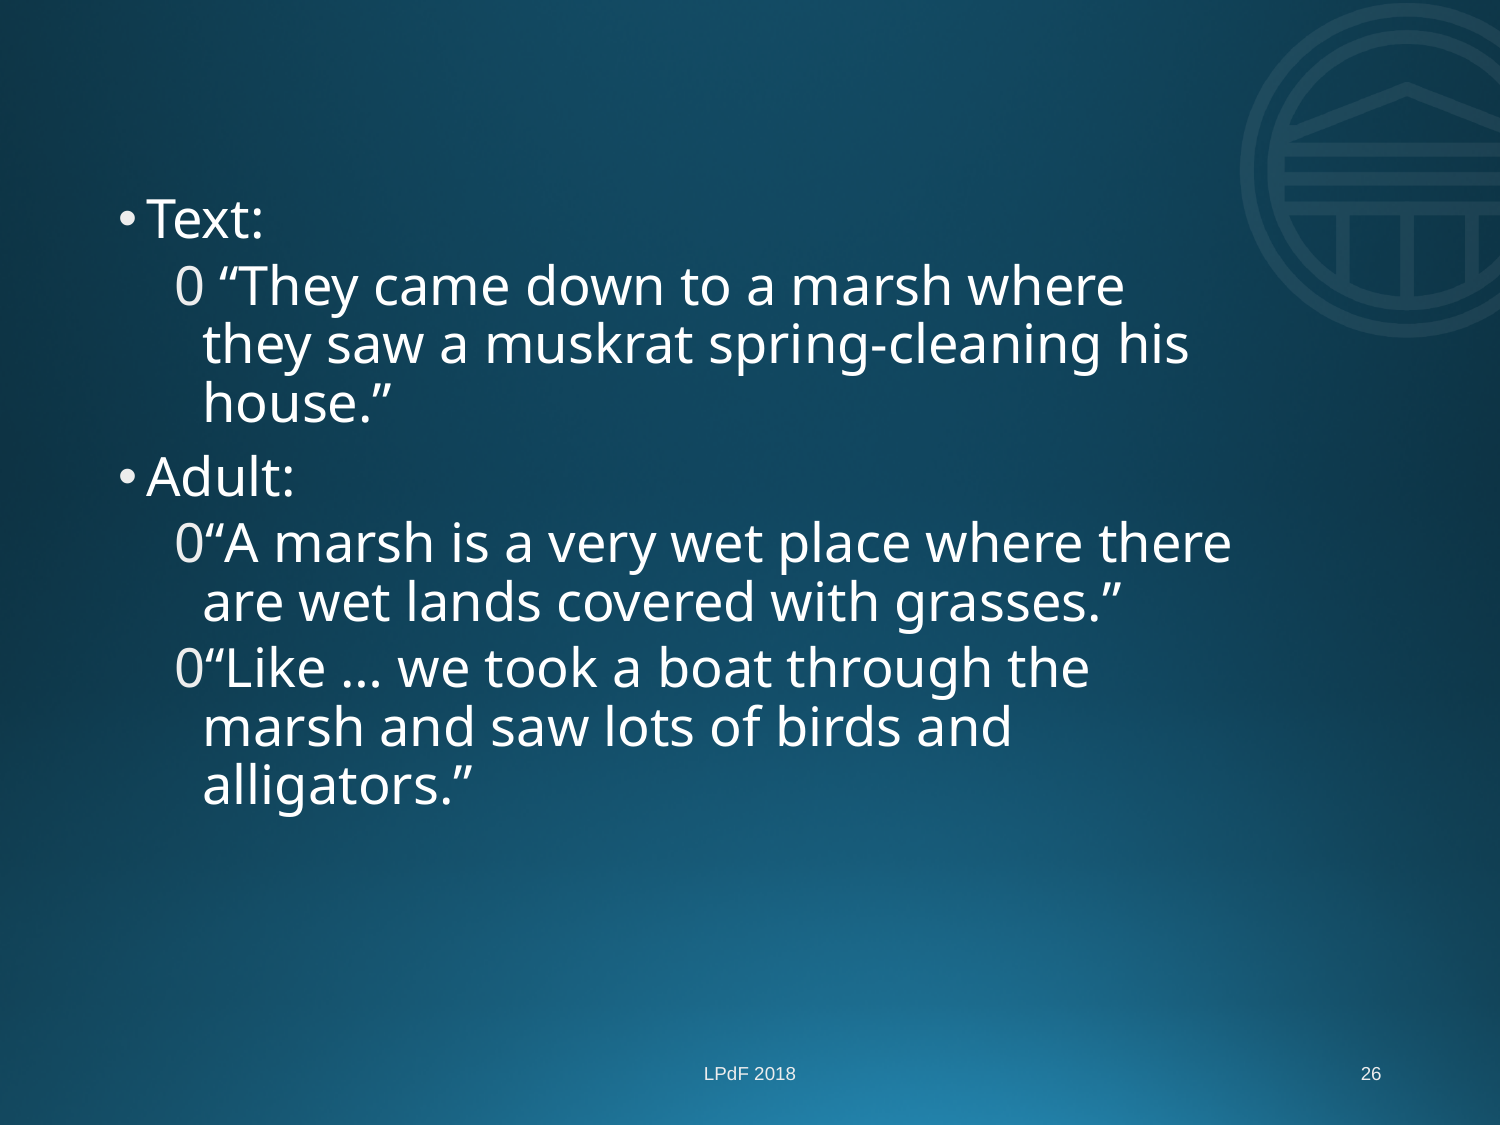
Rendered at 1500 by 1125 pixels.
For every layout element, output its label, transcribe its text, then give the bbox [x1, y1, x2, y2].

picture [0, 0, 1500, 1125]
slide_number 26 [1059, 1042, 1397, 1103]
list Text: “They came down to a marsh where they saw a muskrat spring-cleaning his house.” Adult: “A marsh is a very wet place where there are wet lands covered with grasses.” “Like … we took a boat through the marsh and saw lots of birds and alligators.” [103, 184, 1257, 939]
footer LPdF 2018 [496, 1042, 1004, 1103]
